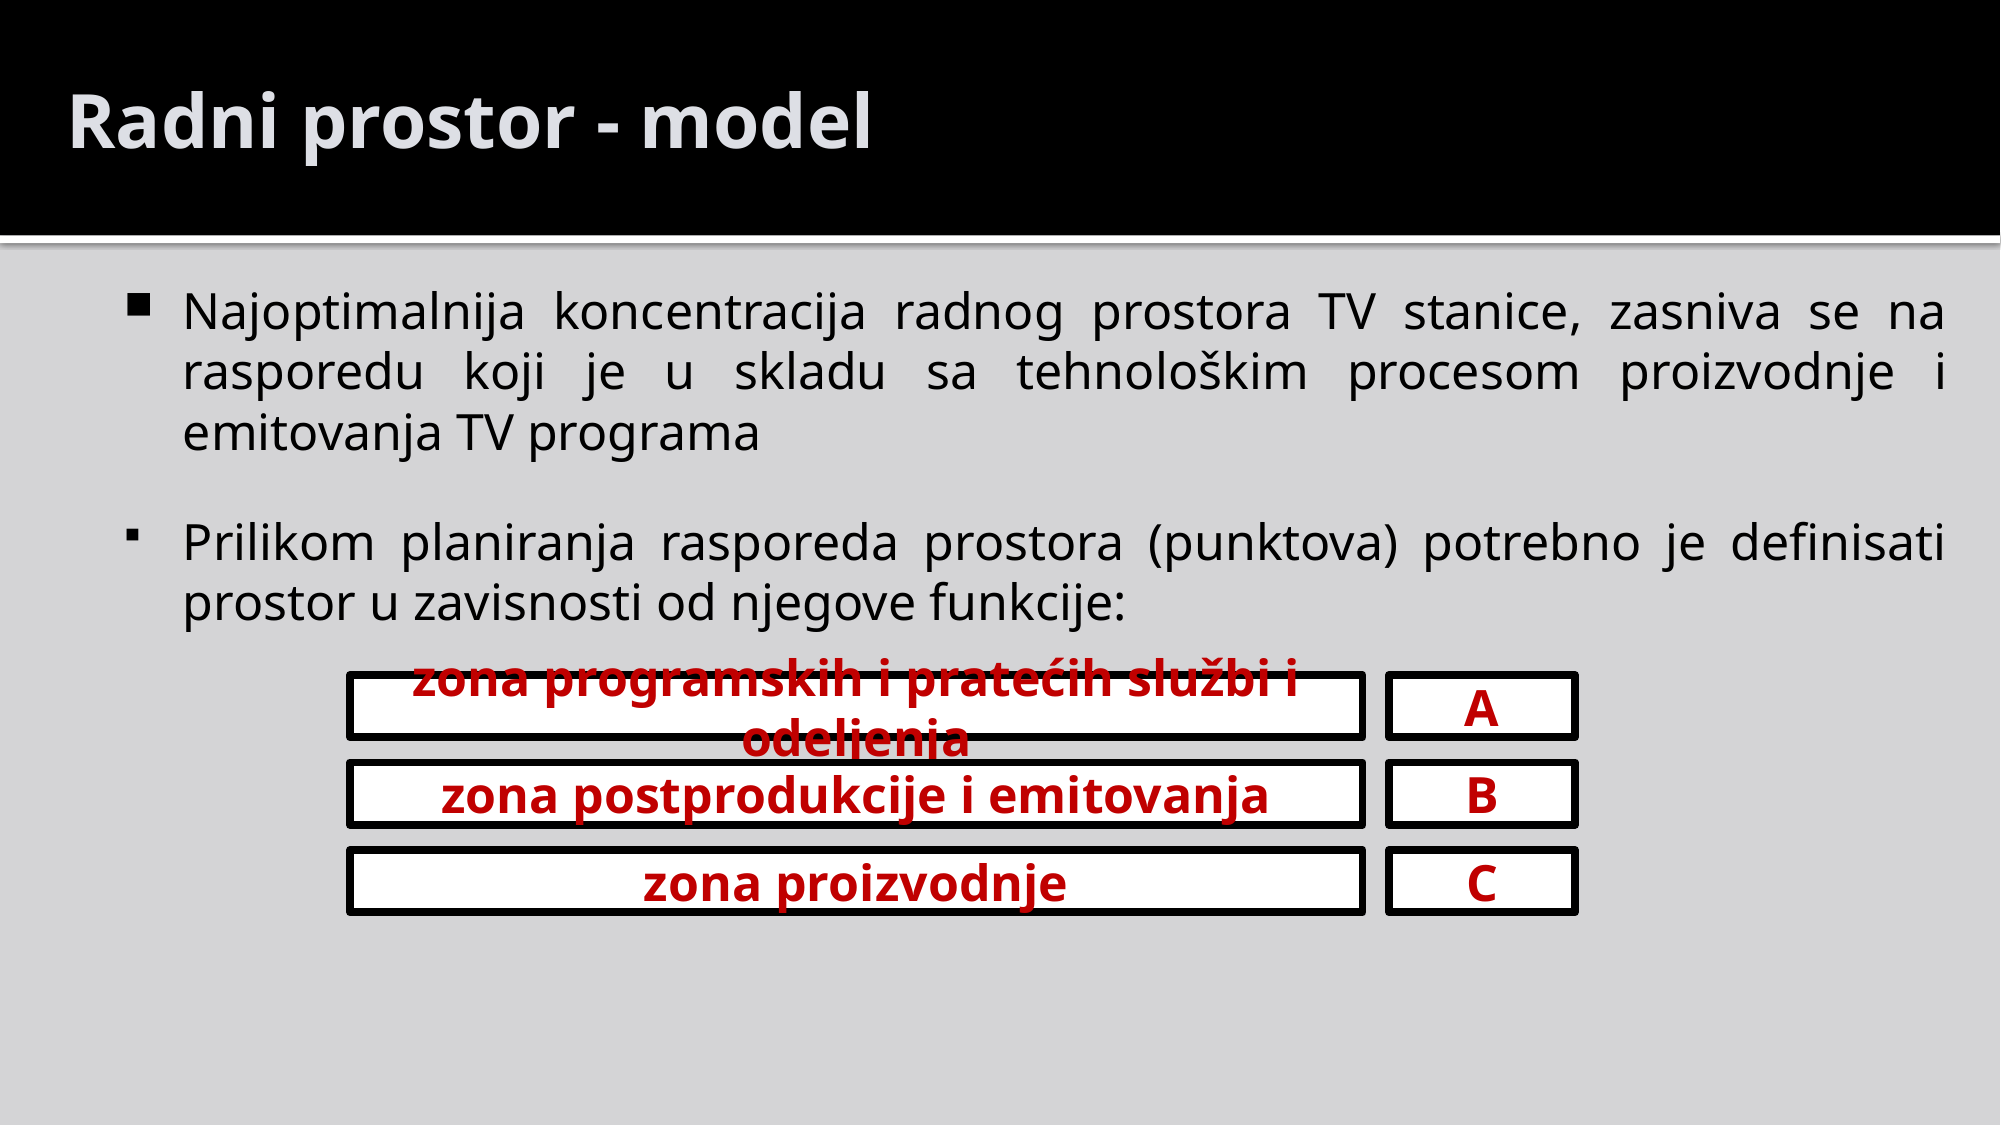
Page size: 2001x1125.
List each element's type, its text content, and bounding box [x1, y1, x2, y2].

text_box A [1385, 671, 1579, 741]
text_box zona programskih i pratećih službi i odeljenja [346, 671, 1366, 741]
text_box C [1385, 846, 1579, 916]
text_box B [1385, 759, 1579, 829]
text_box Radni prostor - model [12, 12, 1650, 225]
text_box zona proizvodnje [346, 846, 1366, 916]
text_box zona postprodukcije i emitovanja [346, 759, 1366, 829]
list Najoptimalnija koncentracija radnog prostora TV stanice, zasniva se na rasporedu koji je u skladu sa tehnološkim procesom proizvodnje i emitovanja TV programa Prilikom planiranja rasporeda prostora (punktova) potrebno je definisati prostor u zavisnosti od njegove funkcije: [12, 237, 1963, 1125]
